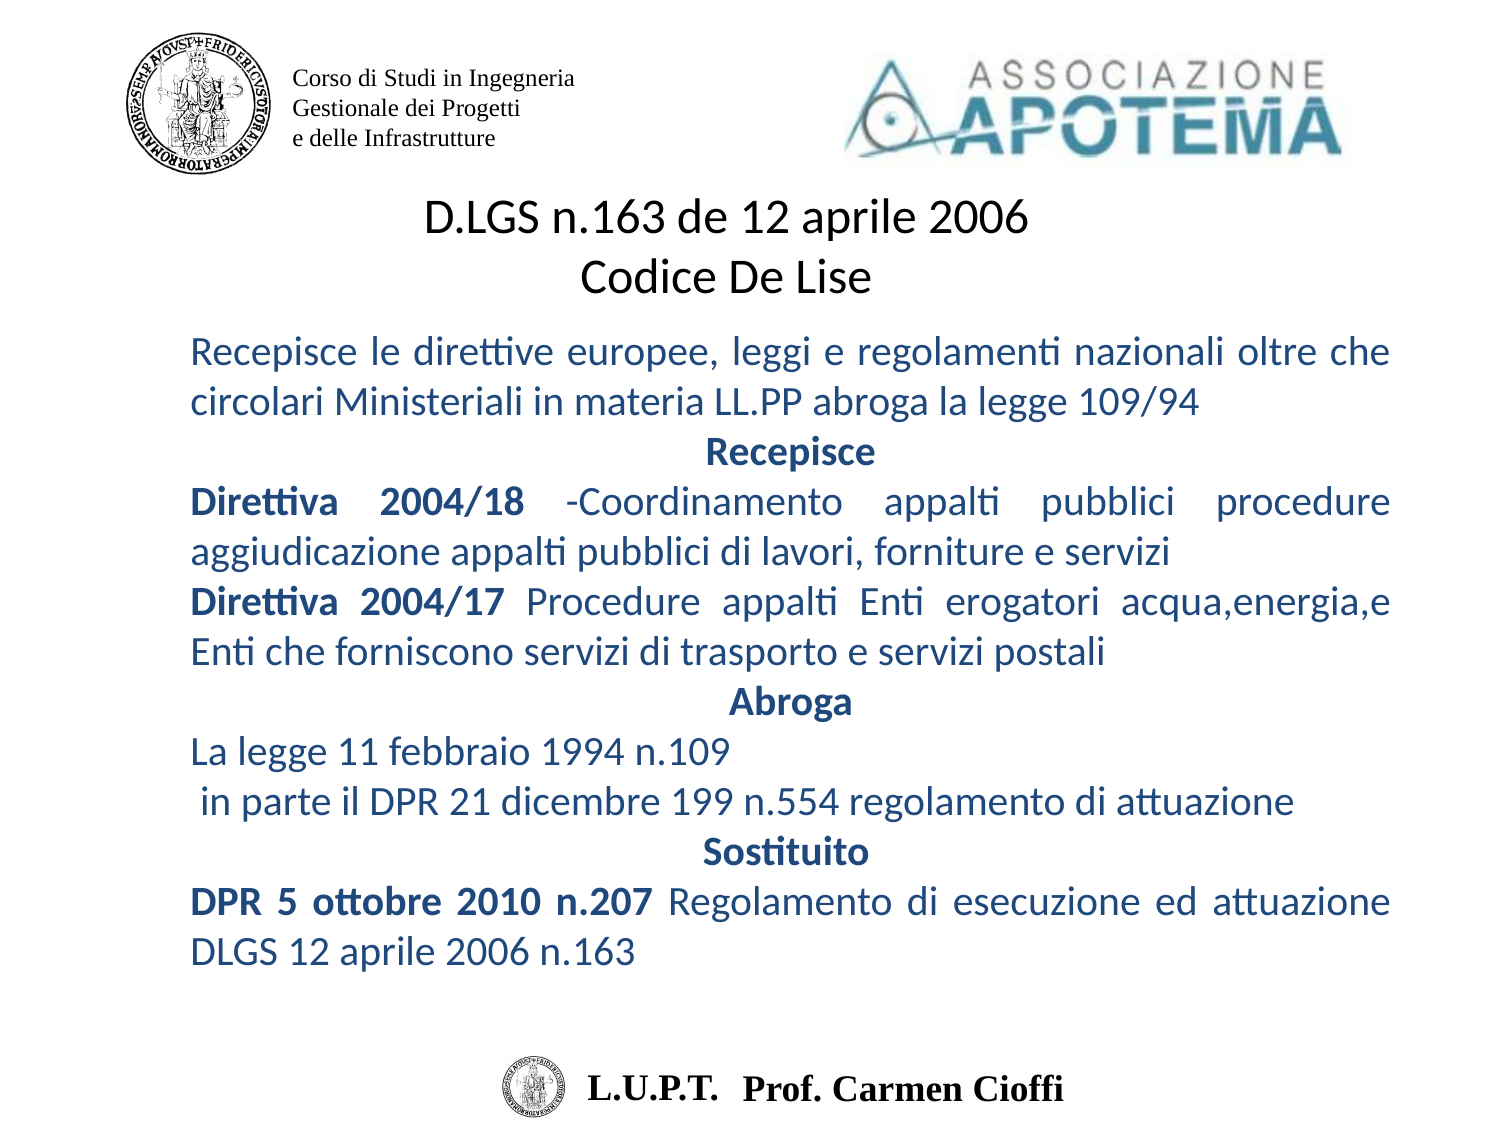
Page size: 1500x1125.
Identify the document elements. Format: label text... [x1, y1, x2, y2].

text_box D.LGS n.163 de 12 aprile 2006 Codice De Lise [187, 175, 1266, 311]
text_box Recepisce le direttive europee, leggi e regolamenti nazionali oltre che circolari Ministeriali in materia LL.PP abroga la legge 109/94 Recepisce Direttiva 2004/18 -Coordinamento appalti pubblici procedure aggiudicazione appalti pubblici di lavori, forniture e servizi Direttiva 2004/17 Procedure appalti Enti erogatori acqua,energia,e Enti che forniscono servizi di trasporto e servizi postali Abroga La legge 11 febbraio 1994 n.109 in parte il DPR 21 dicembre 199 n.554 regolamento di attuazione Sostituito DPR 5 ottobre 2010 n.207 Regolamento di esecuzione ed attuazione DLGS 12 aprile 2006 n.163 [175, 316, 1407, 982]
subtitle Prof. Carmen Cioffi [752, 1056, 1105, 1116]
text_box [501, 1055, 751, 1118]
text_box Corso di Studi in Ingegneria Gestionale dei Progetti e delle Infrastrutture [277, 54, 597, 160]
picture [844, 30, 1353, 175]
picture [123, 30, 273, 176]
